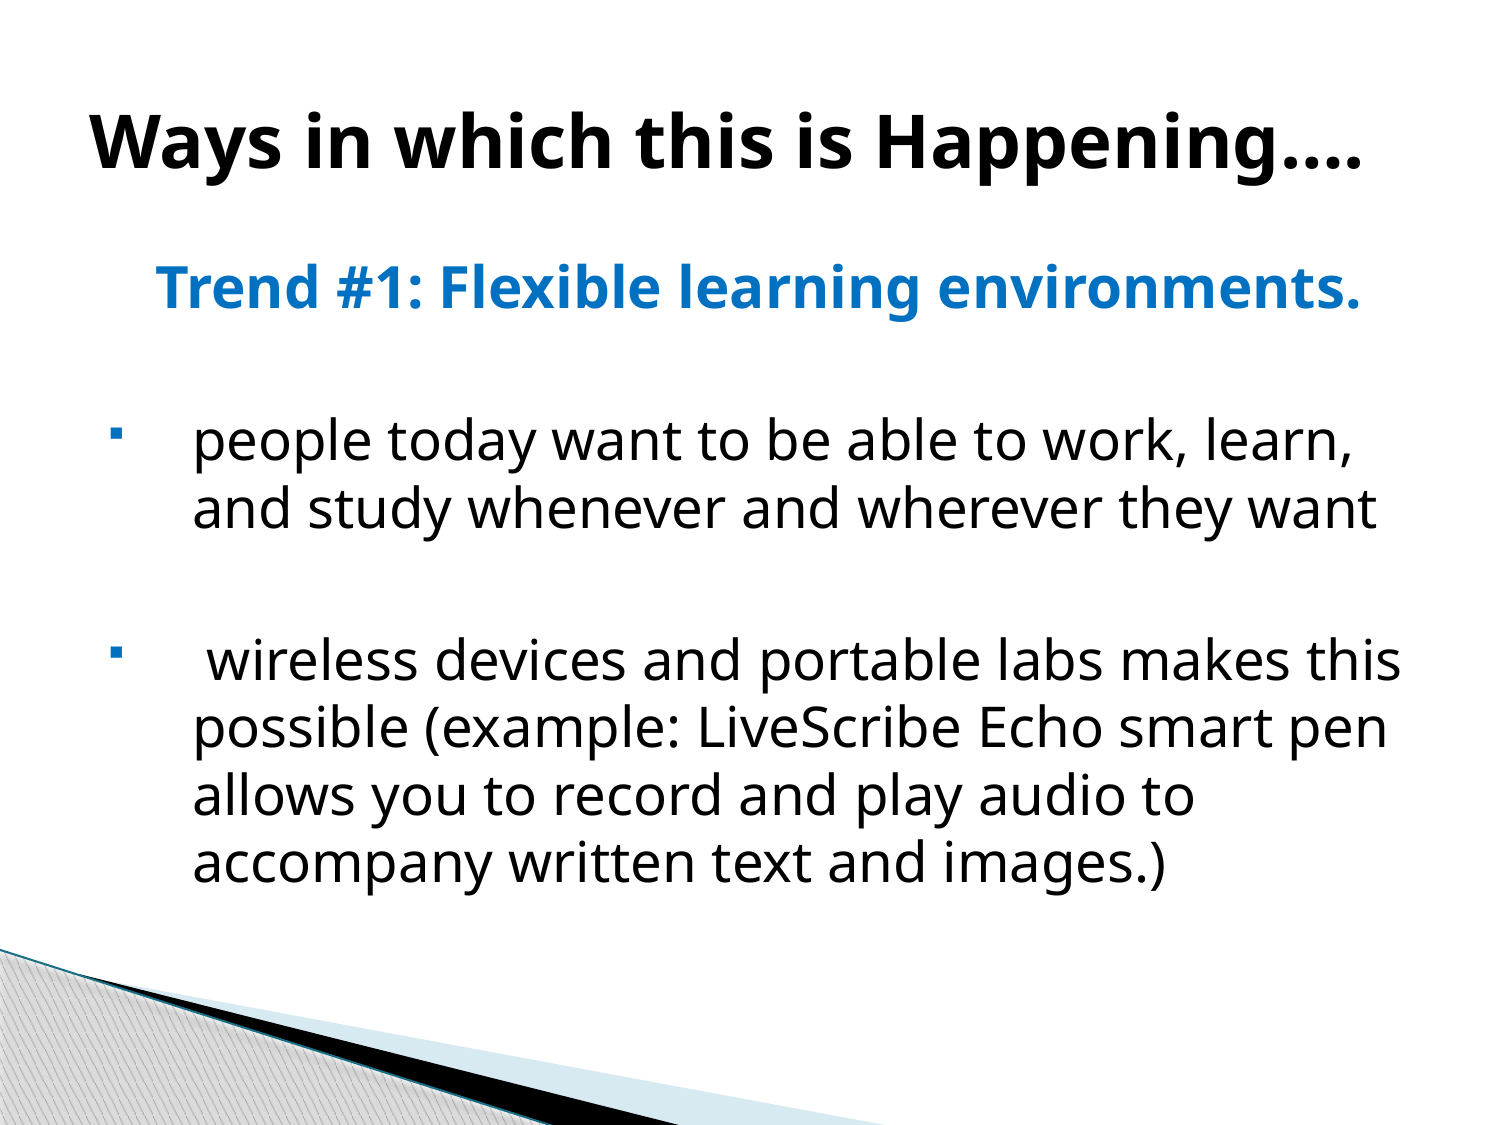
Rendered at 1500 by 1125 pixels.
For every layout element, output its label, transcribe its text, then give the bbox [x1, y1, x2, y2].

title Ways in which this is Happening…. [75, 45, 1425, 233]
list Trend #1: Flexible learning environments. people today want to be able to work, learn, and study whenever and wherever they want wireless devices and portable labs makes this possible (example: LiveScribe Echo smart pen allows you to record and play audio to accompany written text and images.) [75, 243, 1425, 986]
